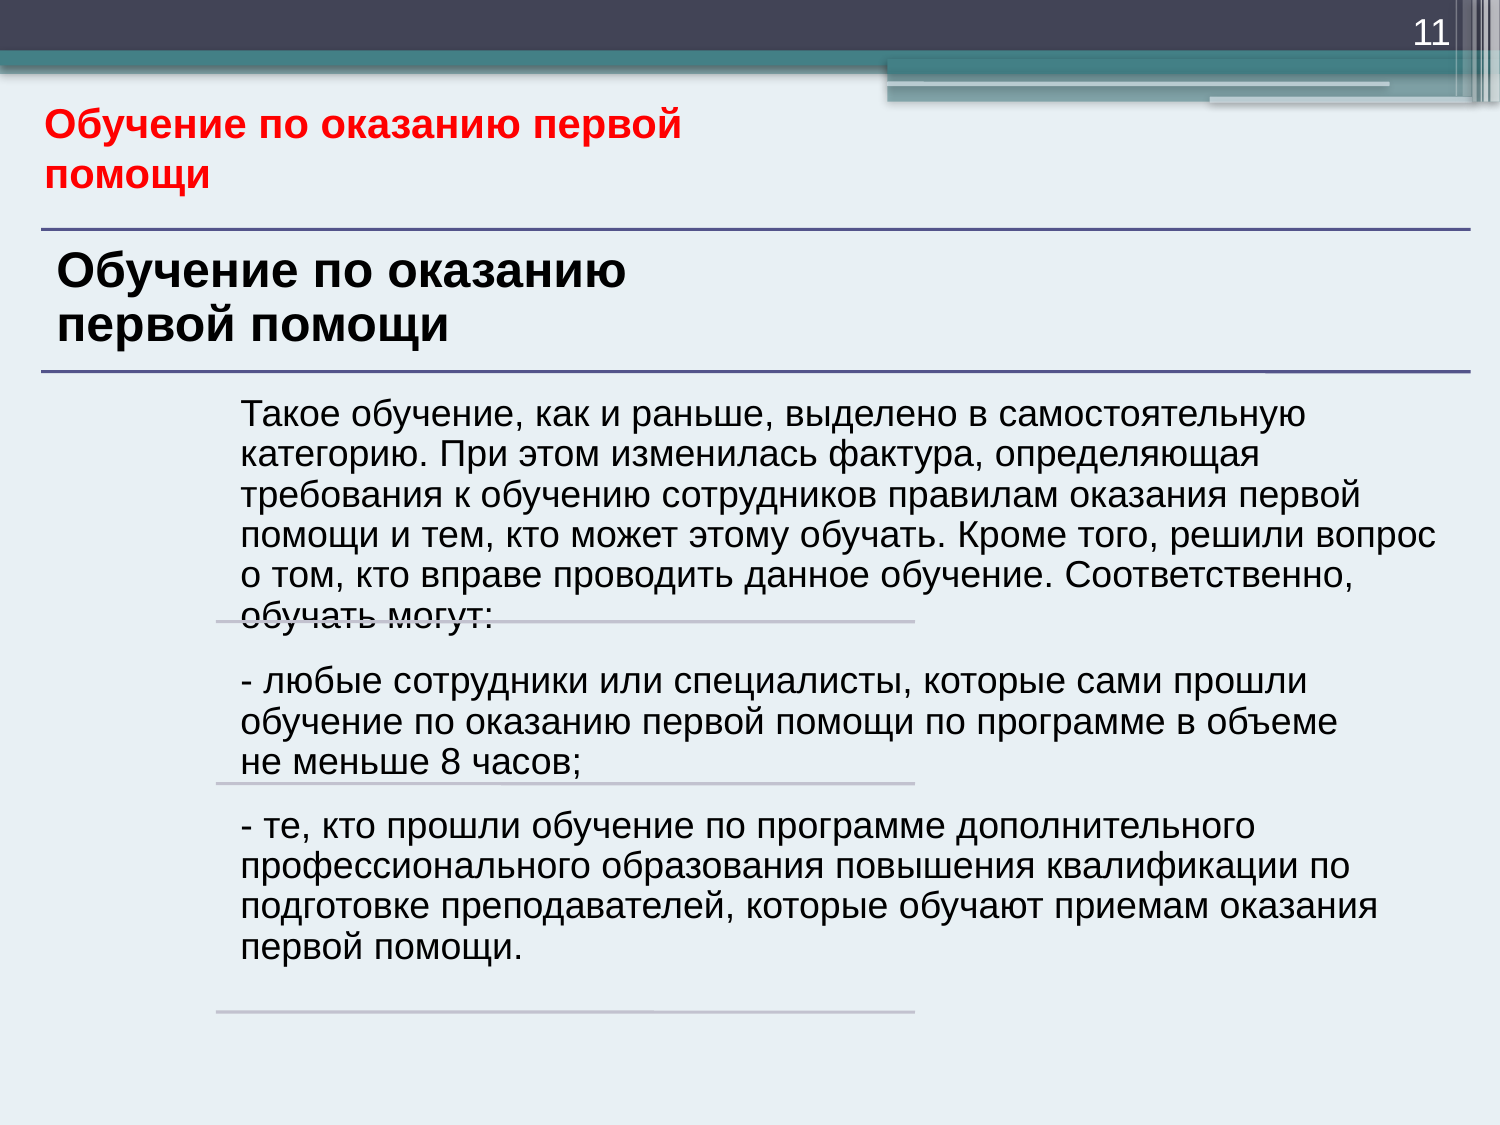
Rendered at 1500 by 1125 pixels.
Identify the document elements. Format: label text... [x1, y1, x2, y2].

text_box Обучение по оказанию первой помощи [29, 89, 780, 205]
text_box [41, 228, 1471, 1024]
slide_number 11 [1341, 0, 1466, 61]
